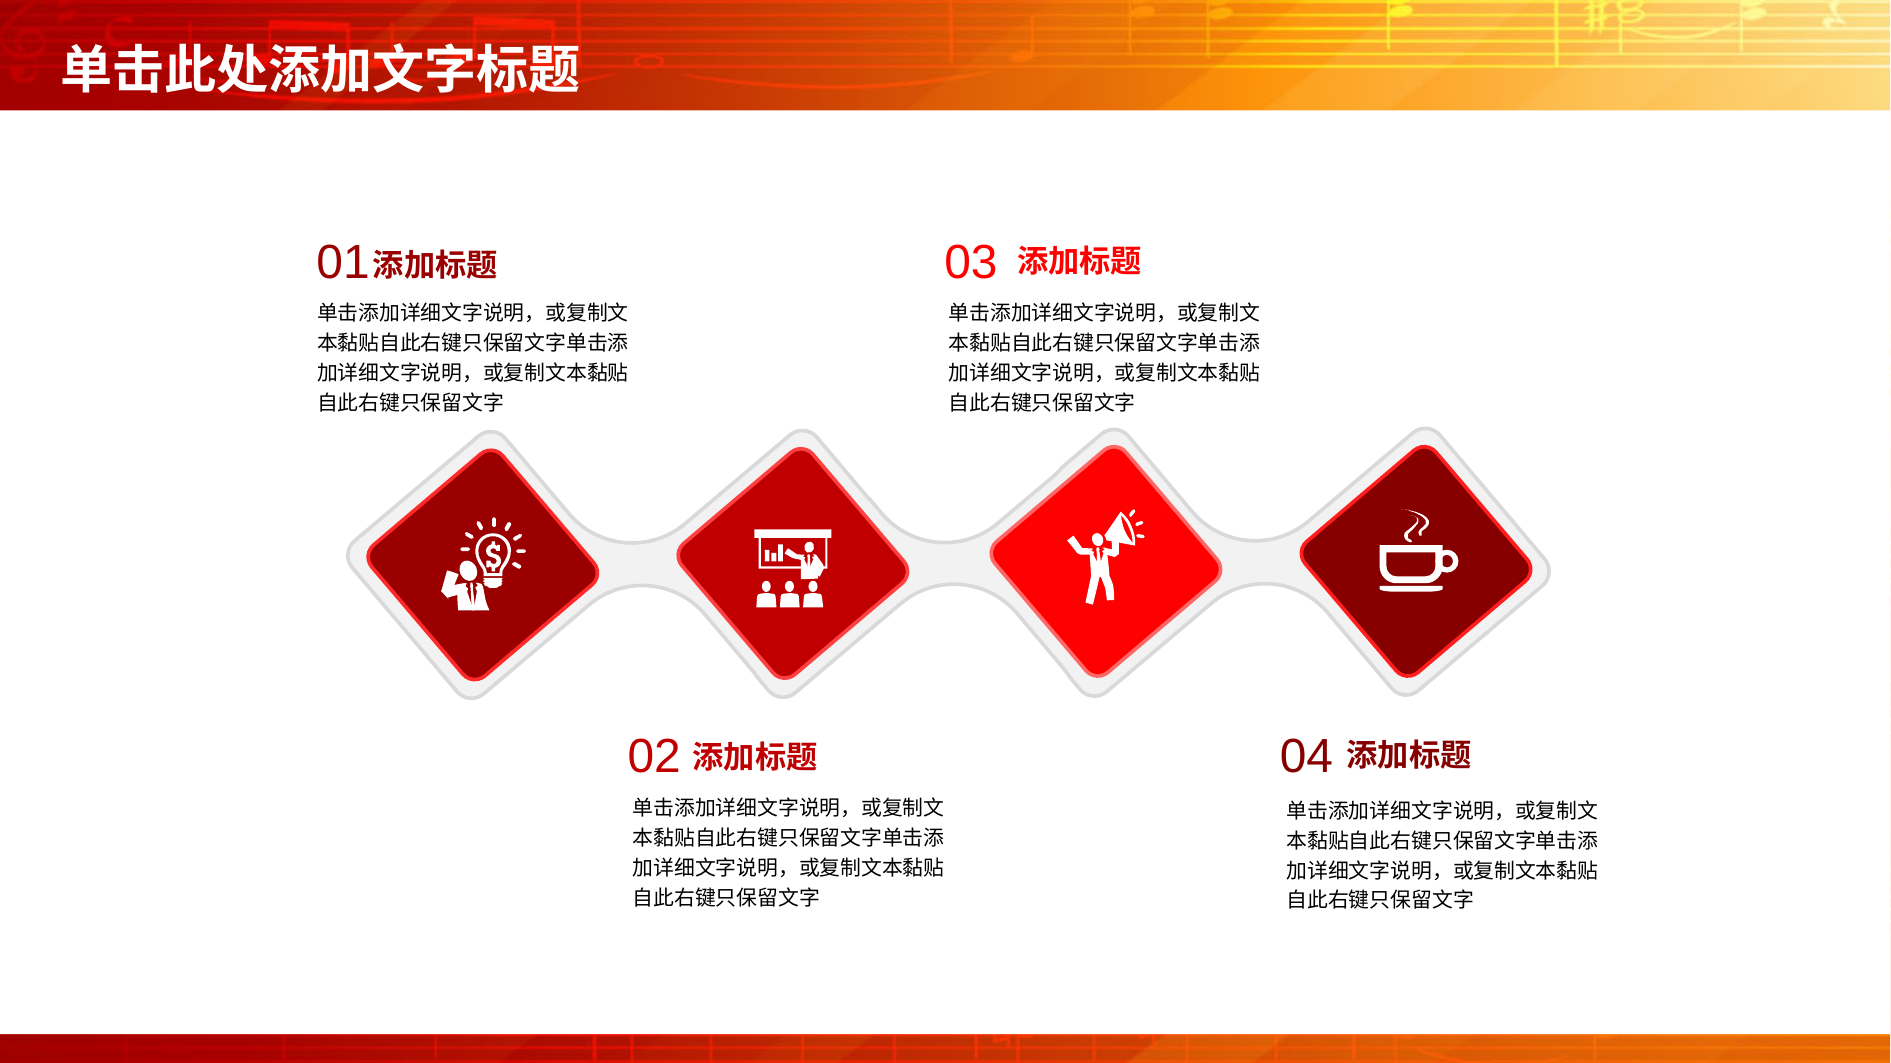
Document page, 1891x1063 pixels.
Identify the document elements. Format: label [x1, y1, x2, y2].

text_box [1502, 717, 1621, 927]
text_box [396, 162, 1502, 964]
text_box [301, 222, 396, 429]
picture [0, 0, 1891, 110]
picture [0, 1035, 1891, 1063]
